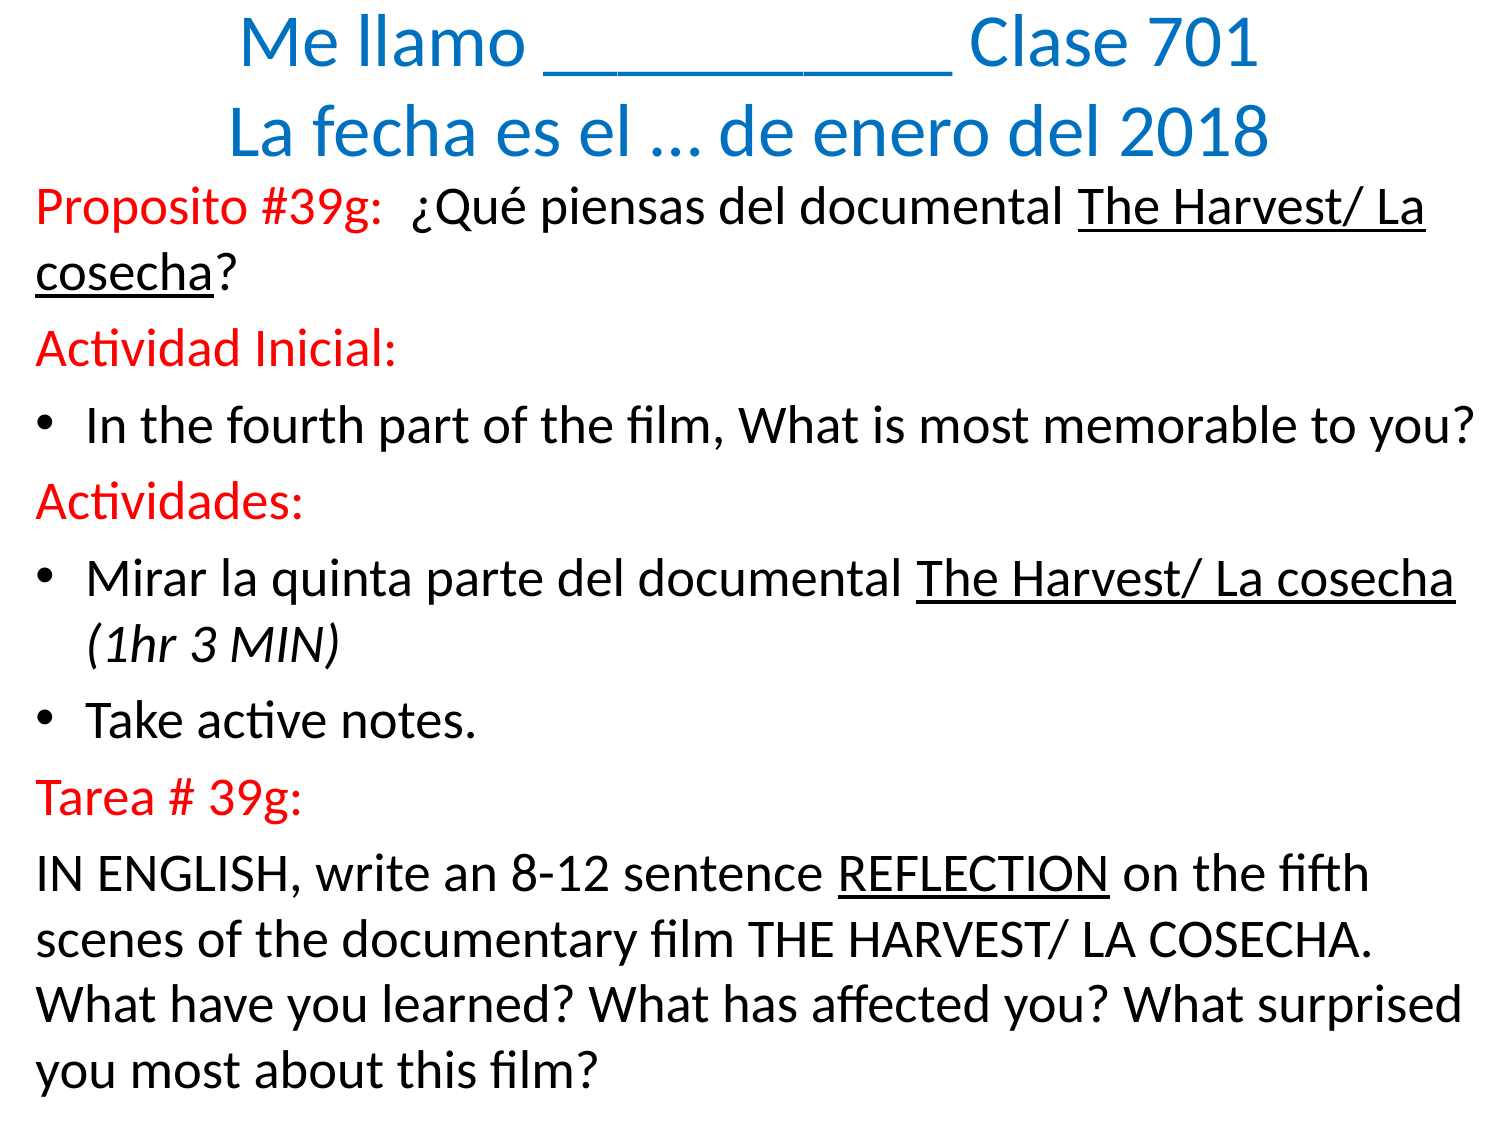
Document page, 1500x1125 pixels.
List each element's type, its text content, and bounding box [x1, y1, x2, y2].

list Proposito #39g: ¿Qué piensas del documental The Harvest/ La cosecha? Actividad Inicial: In the fourth part of the film, What is most memorable to you? Actividades: Mirar la quinta parte del documental The Harvest/ La cosecha (1hr 3 MIN) Take active notes. Tarea # 39g: IN ENGLISH, write an 8-12 sentence REFLECTION on the fifth scenes of the documentary film THE HARVEST/ LA COSECHA. What have you learned? What has affected you? What surprised you most about this film? [20, 162, 1496, 1125]
title Me llamo ___________ Clase 701 La fecha es el … de enero del 2018 [75, 0, 1425, 162]
